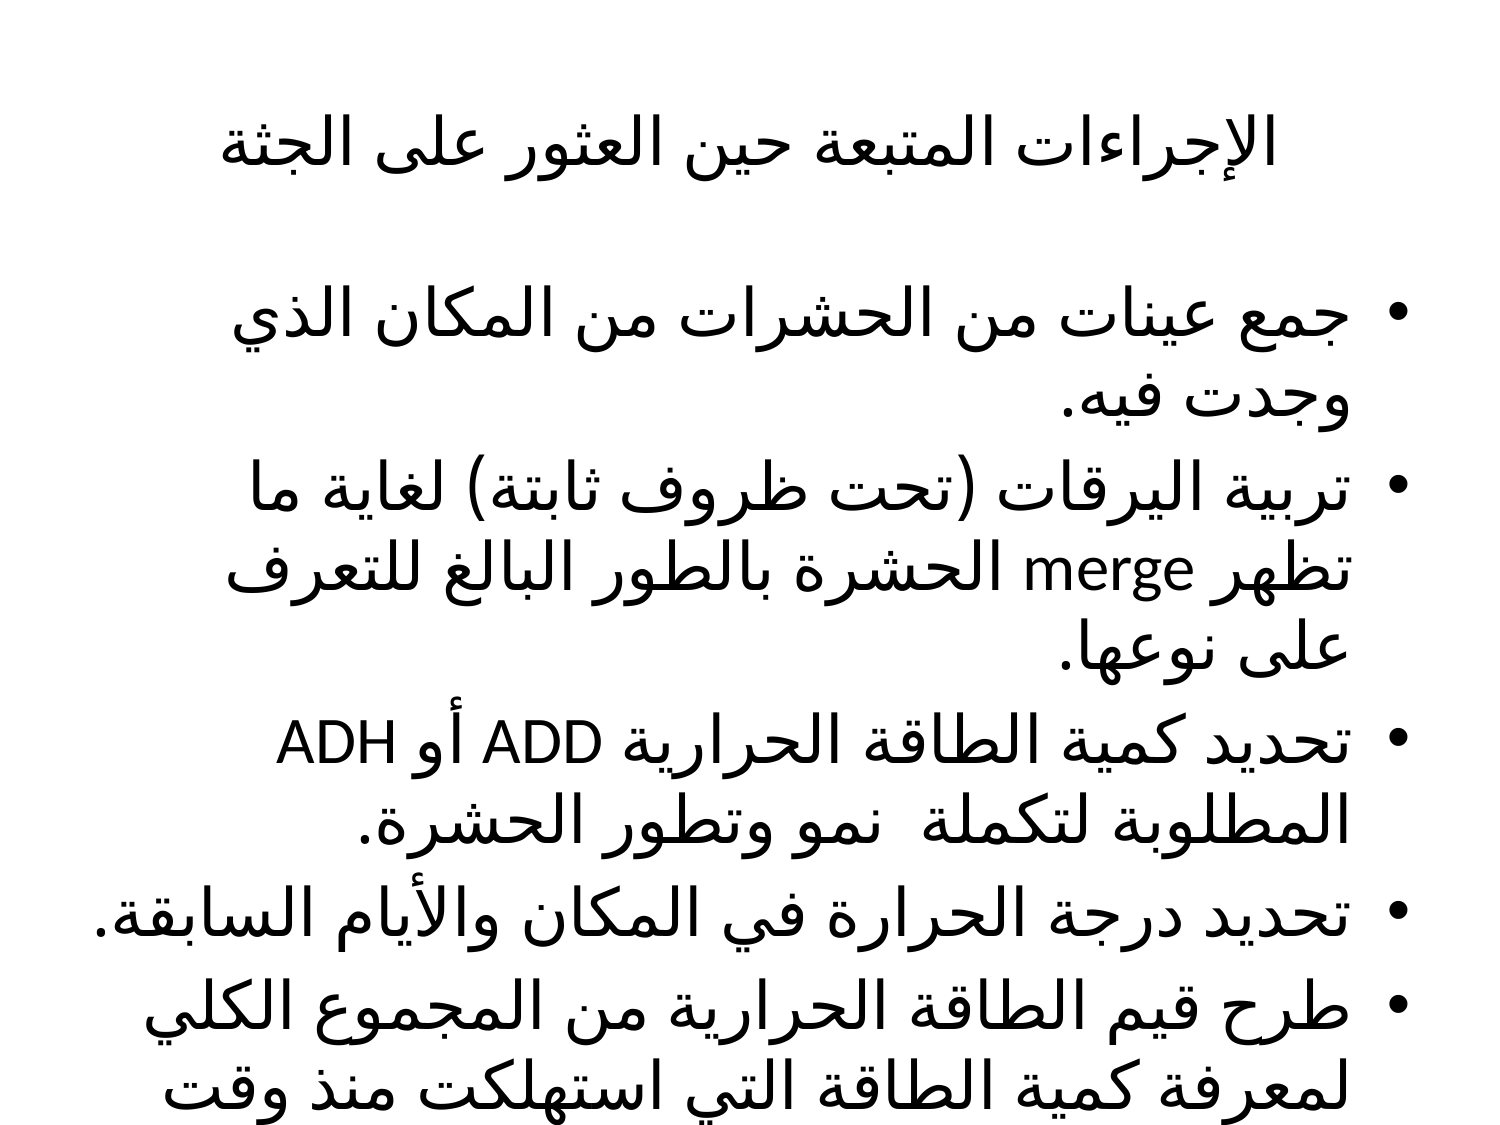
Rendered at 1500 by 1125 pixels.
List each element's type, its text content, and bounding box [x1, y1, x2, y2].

list جمع عينات من الحشرات من المكان الذي وجدت فيه. تربية اليرقات (تحت ظروف ثابتة) لغاية ما تظهر merge الحشرة بالطور البالغ للتعرف على نوعها. تحديد كمية الطاقة الحرارية ADD أو ADH المطلوبة لتكملة نمو وتطور الحشرة. تحديد درجة الحرارة في المكان والأيام السابقة. طرح قيم الطاقة الحرارية من المجموع الكلي لمعرفة كمية الطاقة التي استهلكت منذ وقت وضع البيوض. [75, 262, 1425, 1005]
title الإجراءات المتبعة حين العثور على الجثة [75, 45, 1425, 233]
